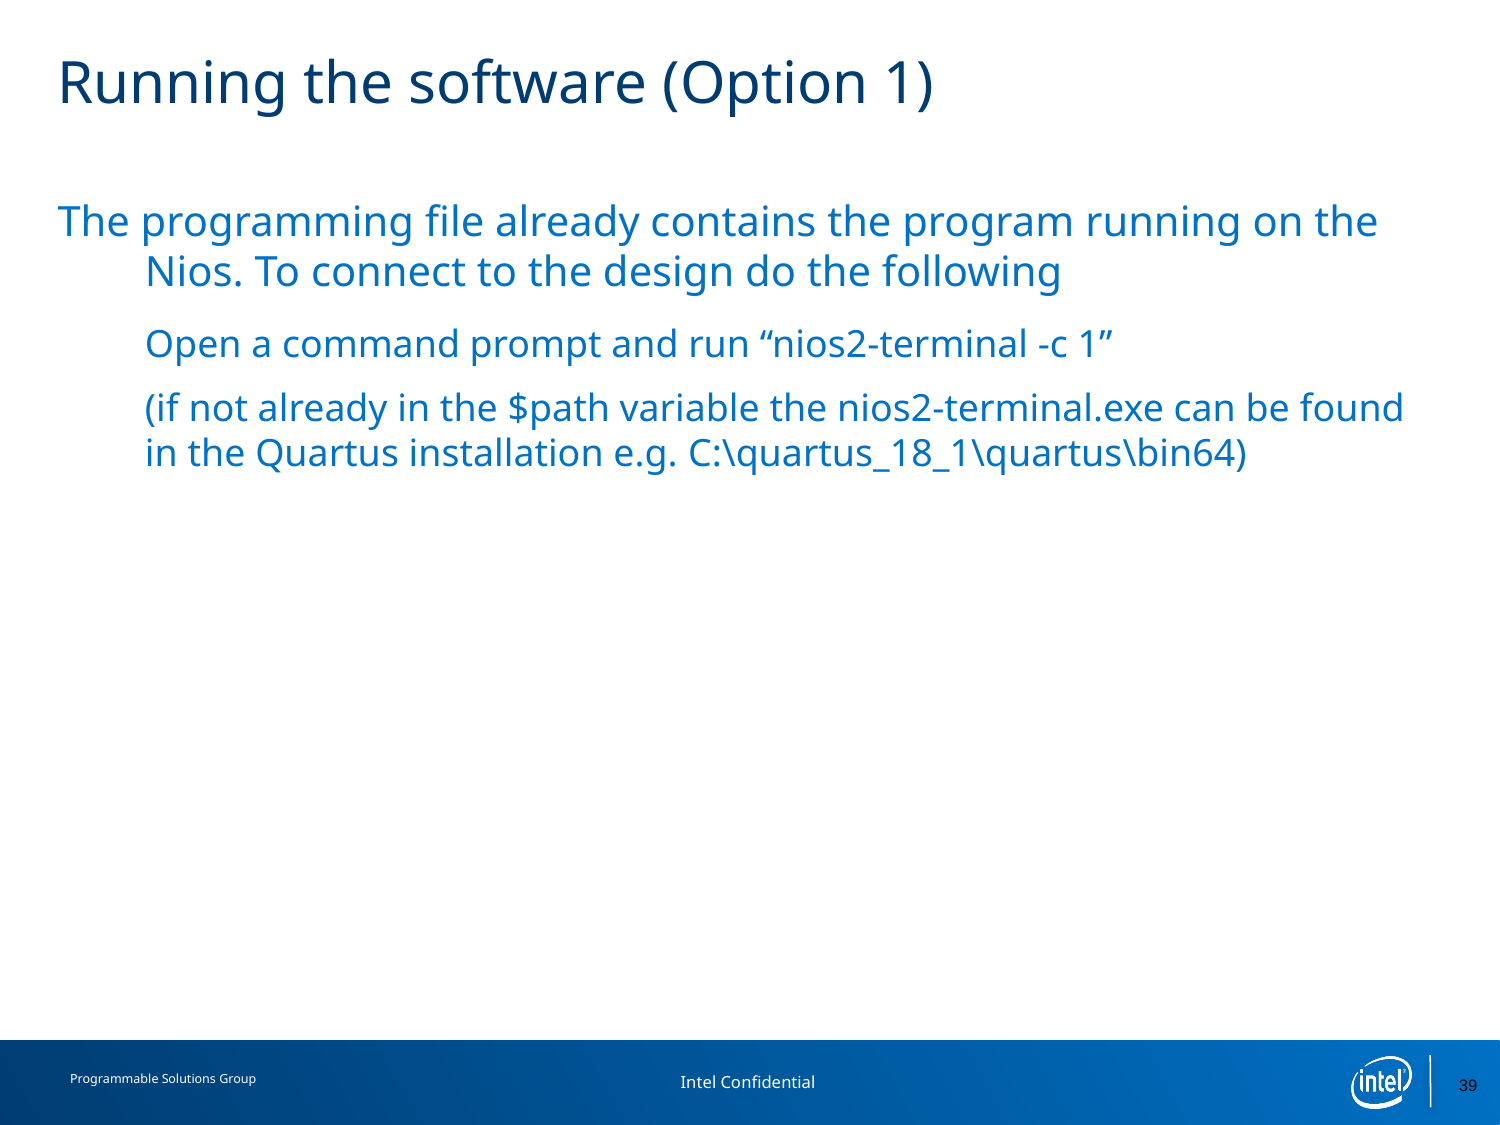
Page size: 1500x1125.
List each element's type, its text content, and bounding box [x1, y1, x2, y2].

list The programming file already contains the program running on the Nios. To connect to the design do the following Open a command prompt and run “nios2-terminal -c 1” (if not already in the $path variable the nios2-terminal.exe can be found in the Quartus installation e.g. C:\quartus_18_1\quartus\bin64) [57, 194, 1425, 963]
title Running the software (Option 1) [57, 44, 1425, 194]
slide_number 39 [1127, 1055, 1478, 1116]
